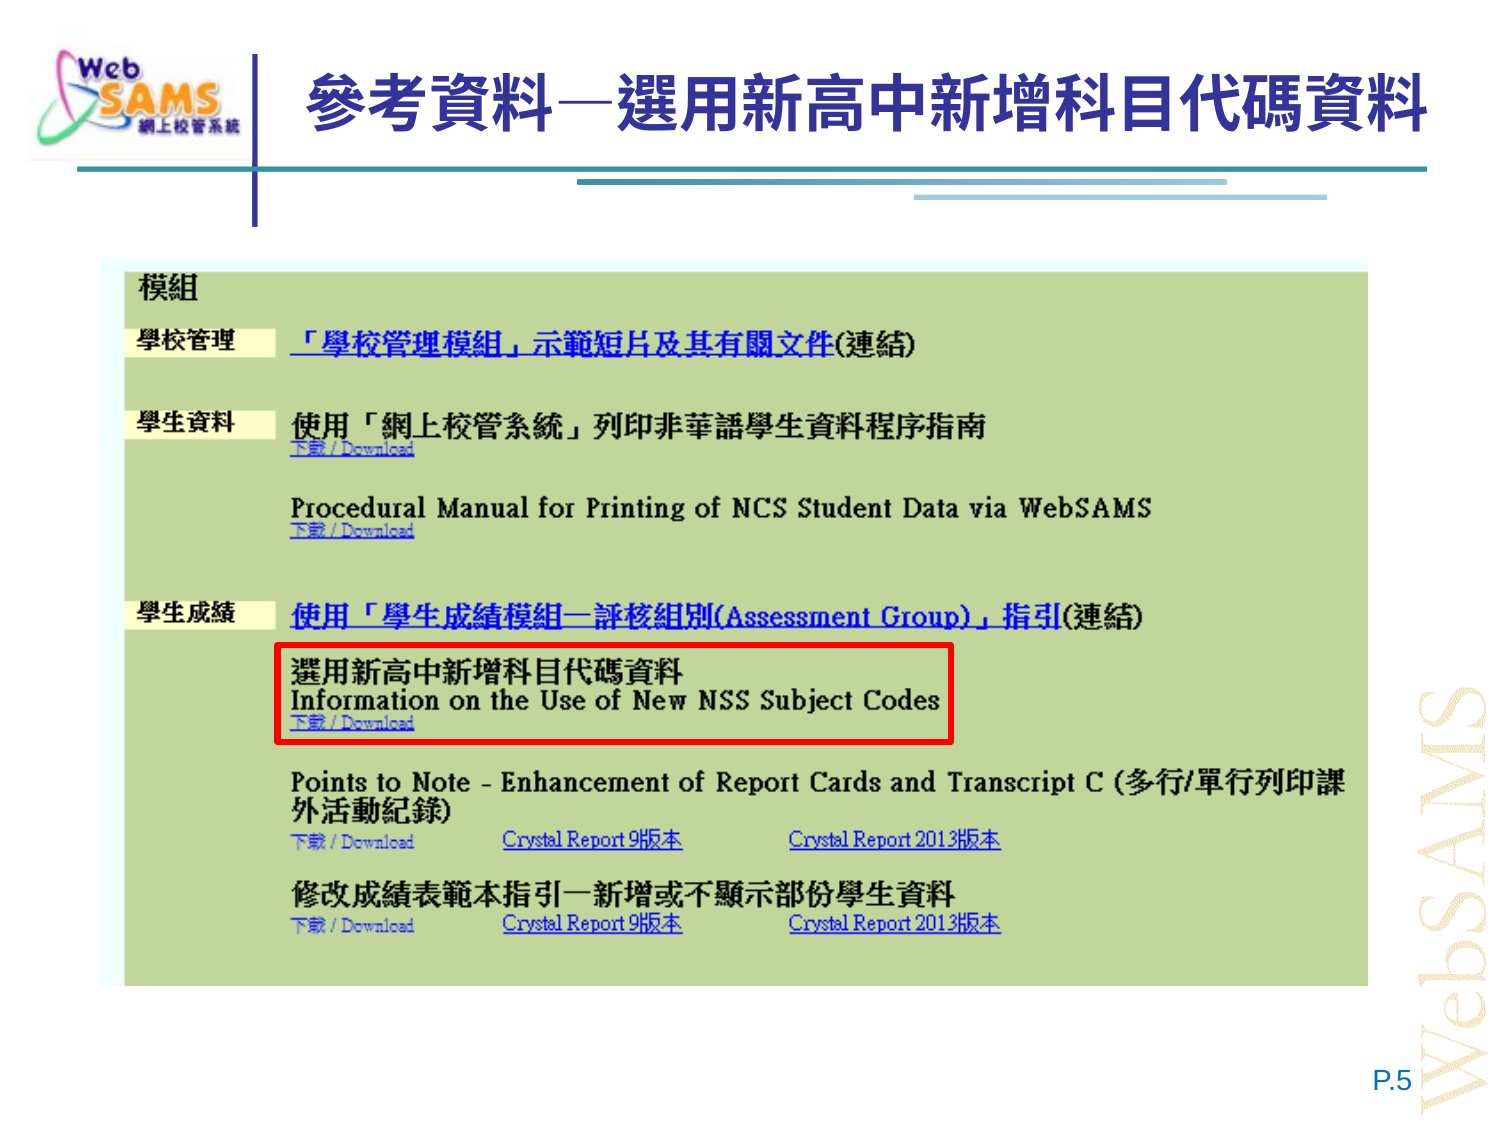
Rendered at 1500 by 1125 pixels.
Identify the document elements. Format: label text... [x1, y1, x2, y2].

picture [27, 29, 253, 161]
title 參考資料—選用新高中新增科目代碼資料 [289, 21, 1465, 147]
picture [99, 257, 1368, 986]
picture [1393, 679, 1500, 1117]
text_box P.5 [1114, 1029, 1428, 1105]
